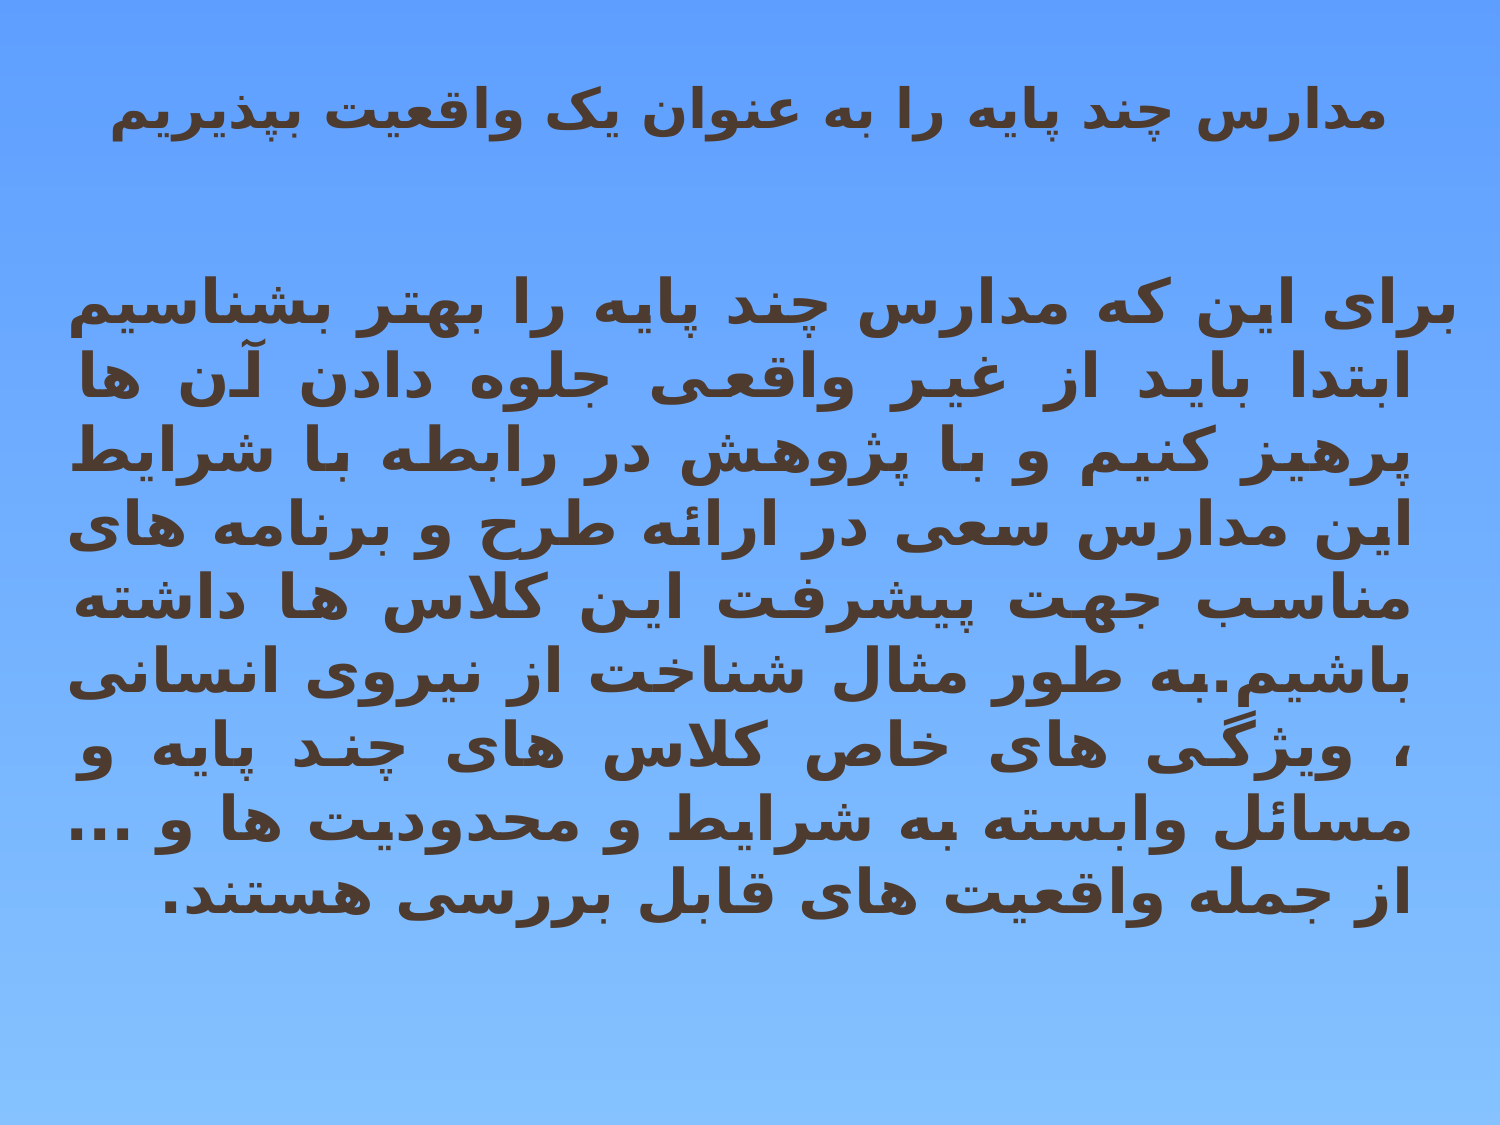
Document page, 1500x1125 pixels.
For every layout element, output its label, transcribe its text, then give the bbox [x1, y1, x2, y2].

list برای این که مدارس چند پایه را بهتر بشناسیم ابتدا باید از غیر واقعی جلوه دادن آن ها پرهیز کنیم و با پژوهش در رابطه با شرایط این مدارس سعی در ارائه طرح و برنامه های مناسب جهت پیشرفت این کلاس ها داشته باشیم.به طور مثال شناخت از نیروی انسانی ، ویژگی های خاص کلاس های چند پایه و مسائل وابسته به شرایط و محدودیت ها و ... از جمله واقعیت های قابل بررسی هستند. [50, 254, 1475, 998]
title مدارس چند پایه را به عنوان یک واقعیت بپذیریم [37, 37, 1463, 175]
